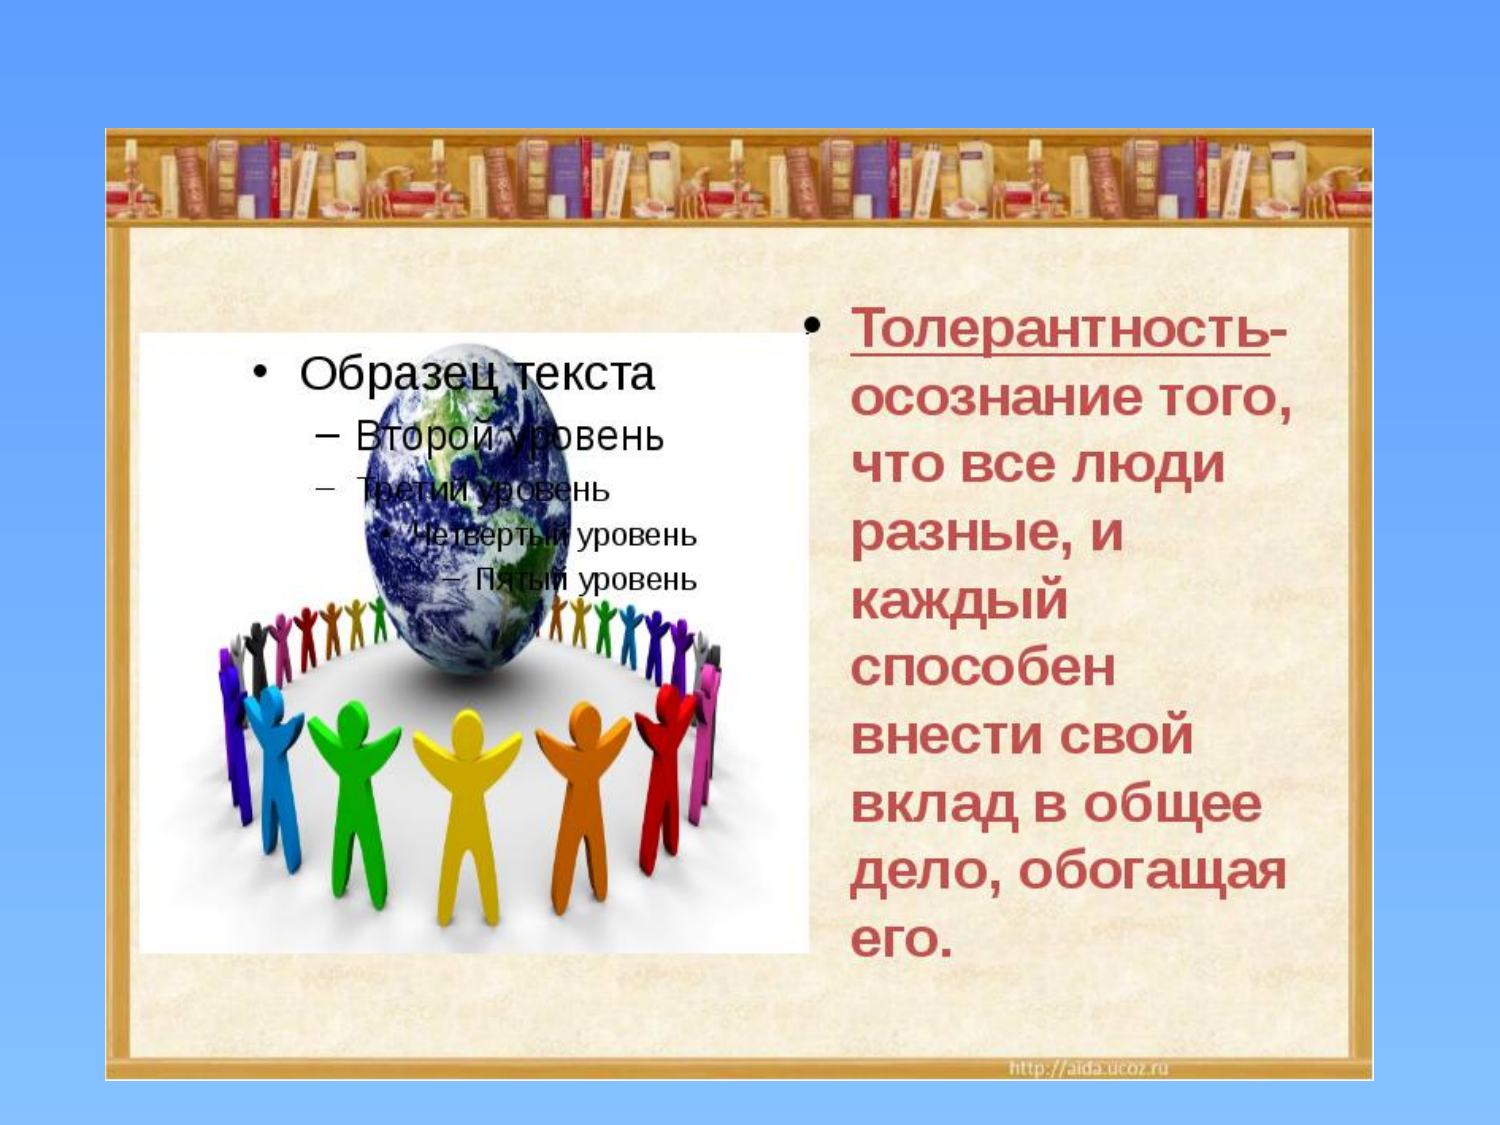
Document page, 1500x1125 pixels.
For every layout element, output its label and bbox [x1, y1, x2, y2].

list [105, 128, 1375, 1081]
